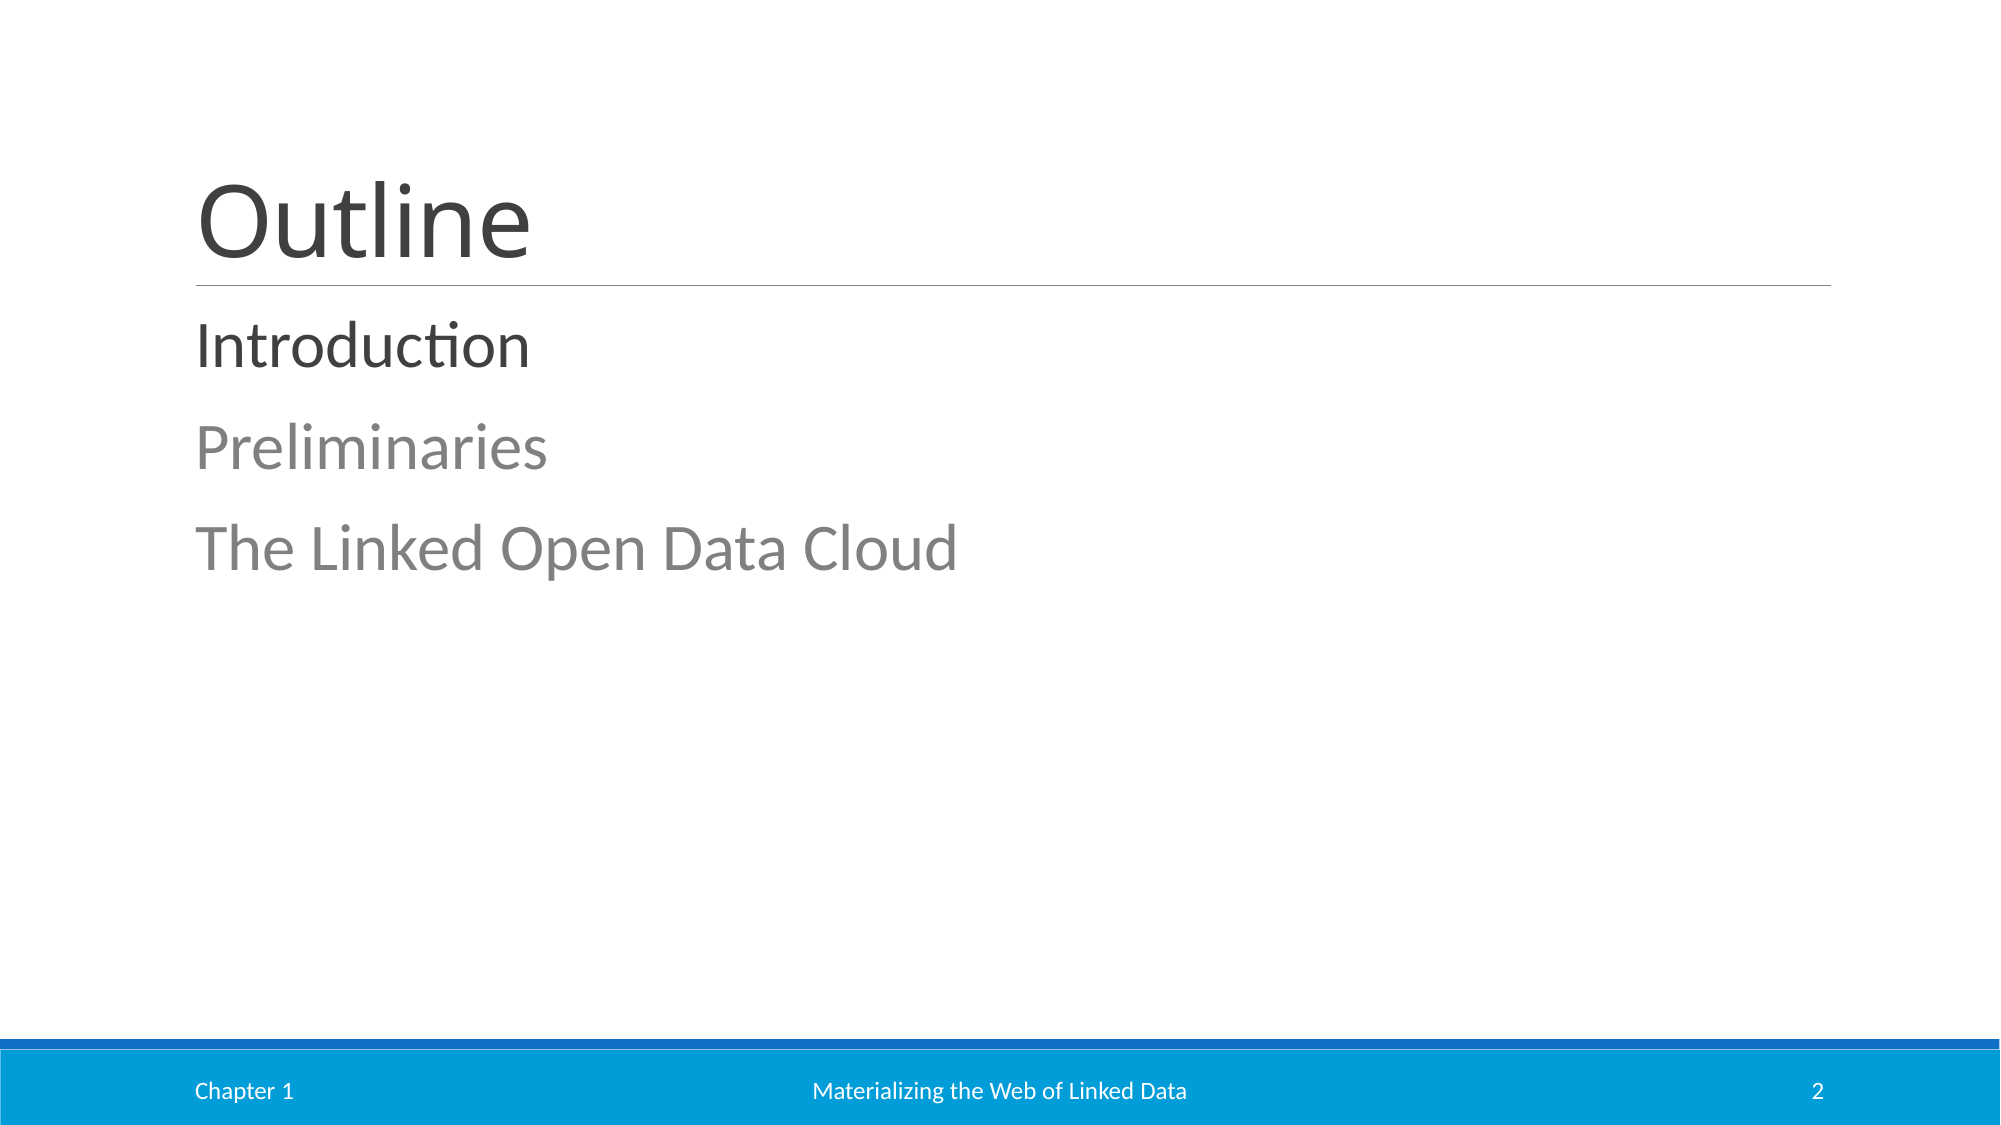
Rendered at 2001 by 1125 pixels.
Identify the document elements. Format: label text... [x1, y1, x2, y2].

footer Materializing the Web of Linked Data [604, 1059, 1396, 1120]
list Introduction Preliminaries The Linked Open Data Cloud [180, 302, 1830, 963]
slide_number 2 [1624, 1059, 1840, 1120]
title Outline [180, 47, 1830, 285]
slide_number Chapter 1 [180, 1059, 586, 1120]
